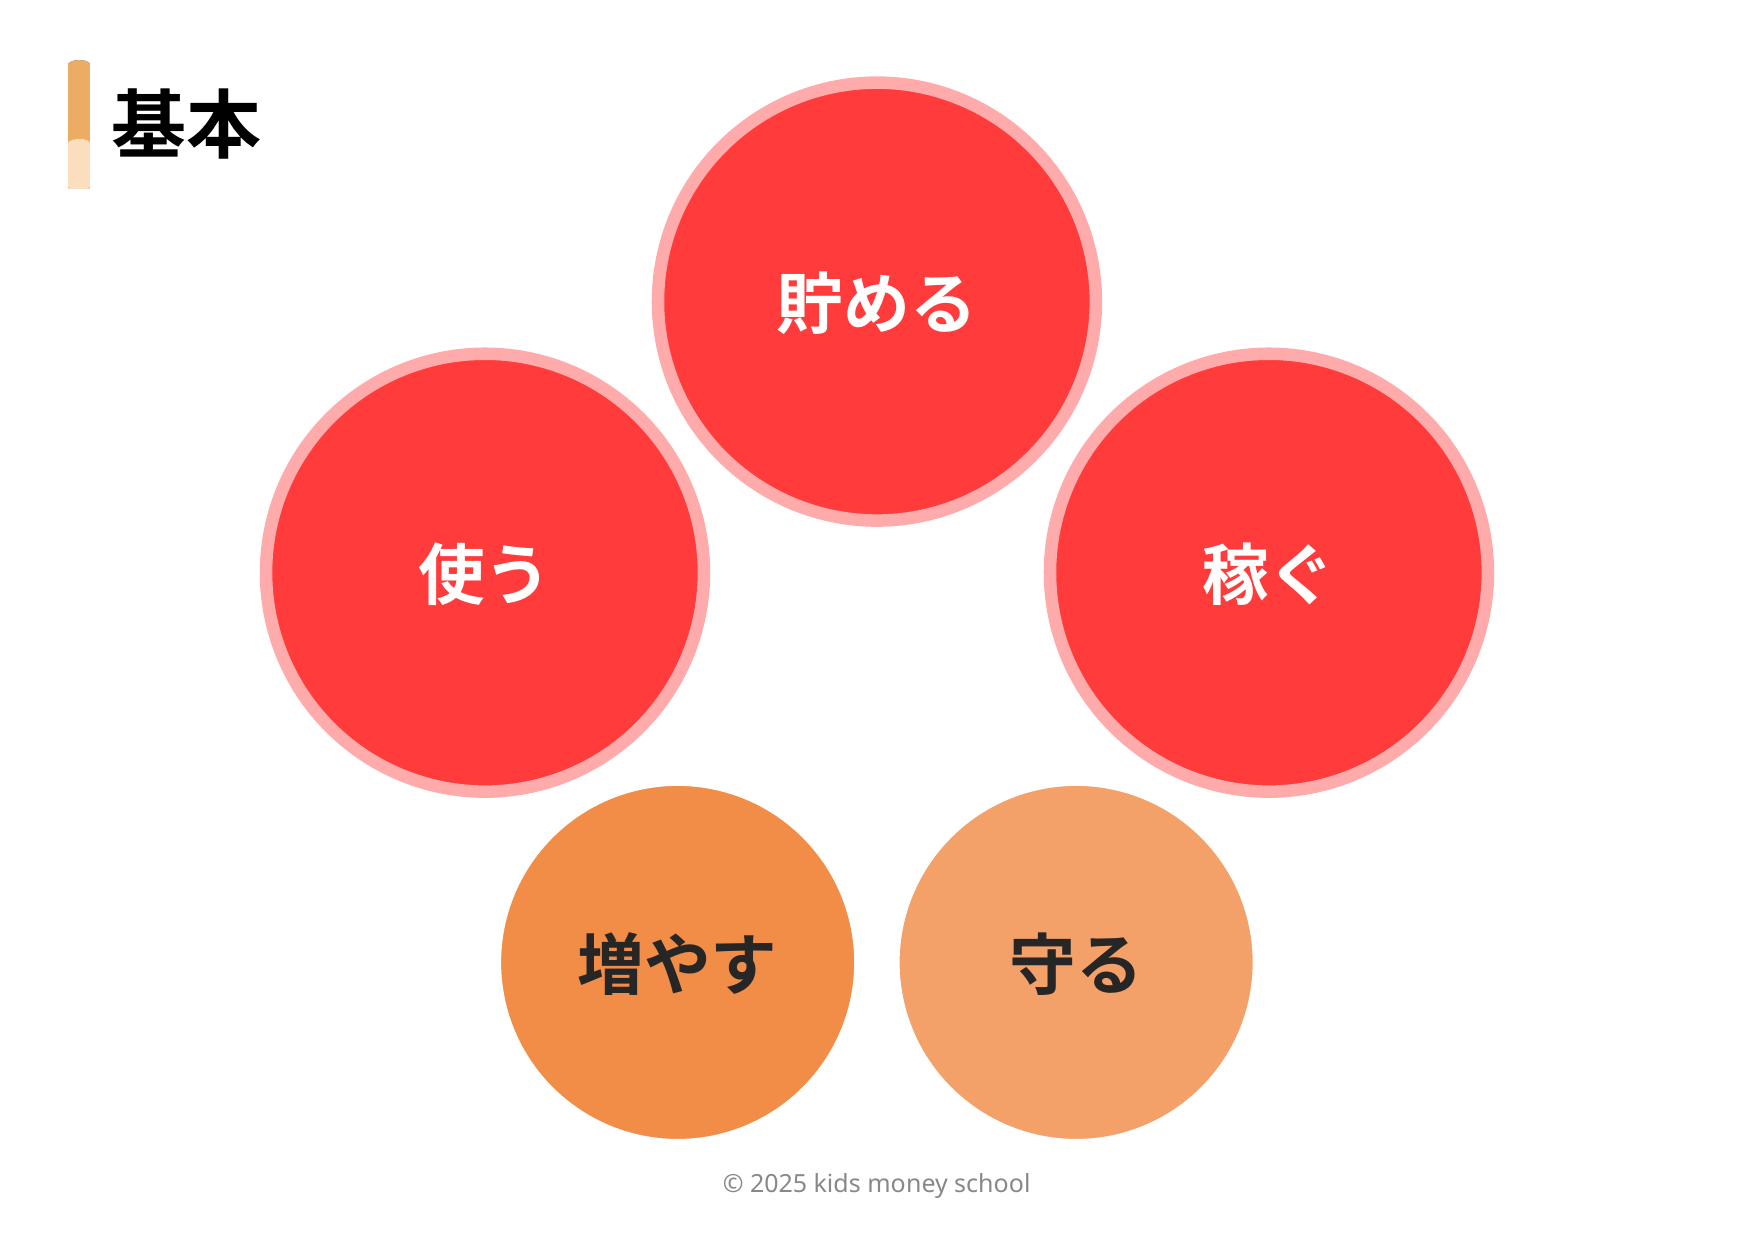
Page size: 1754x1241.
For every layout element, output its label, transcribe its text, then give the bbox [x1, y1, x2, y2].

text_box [498, 783, 1256, 1142]
text_box 基本 [96, 62, 1460, 183]
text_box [265, 353, 1489, 792]
text_box 貯める [655, 80, 1098, 352]
picture [68, 59, 91, 189]
